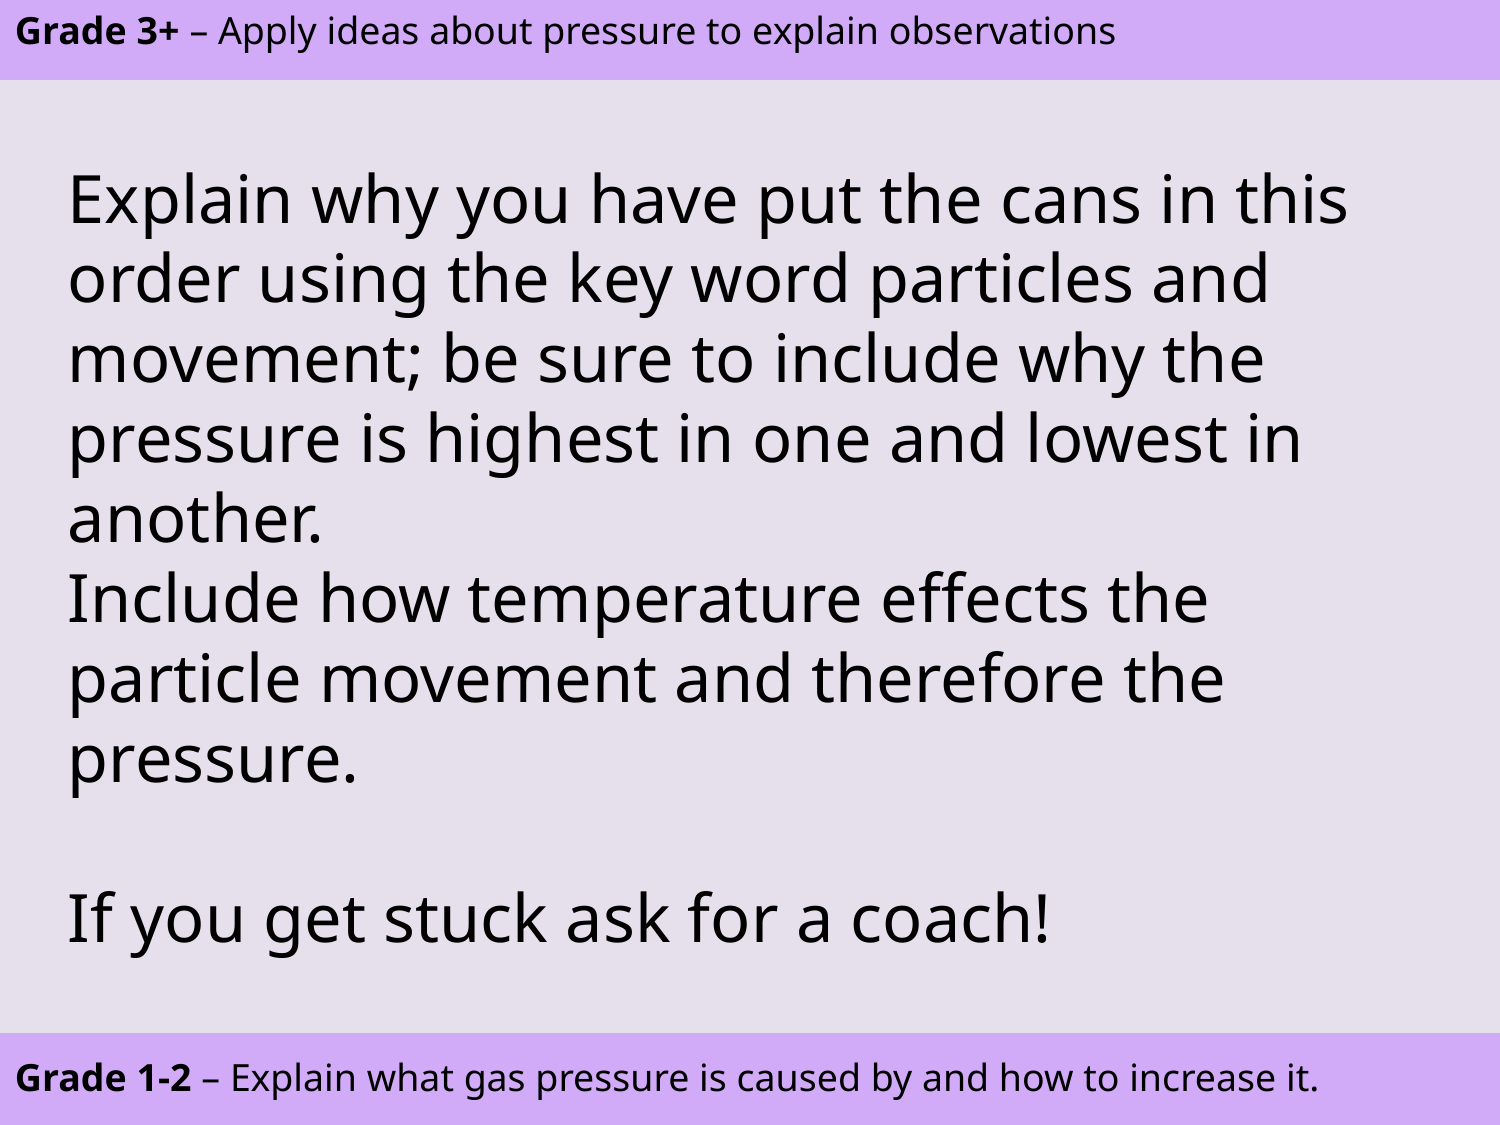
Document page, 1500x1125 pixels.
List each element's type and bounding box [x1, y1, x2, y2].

text_box [0, 0, 1500, 1125]
